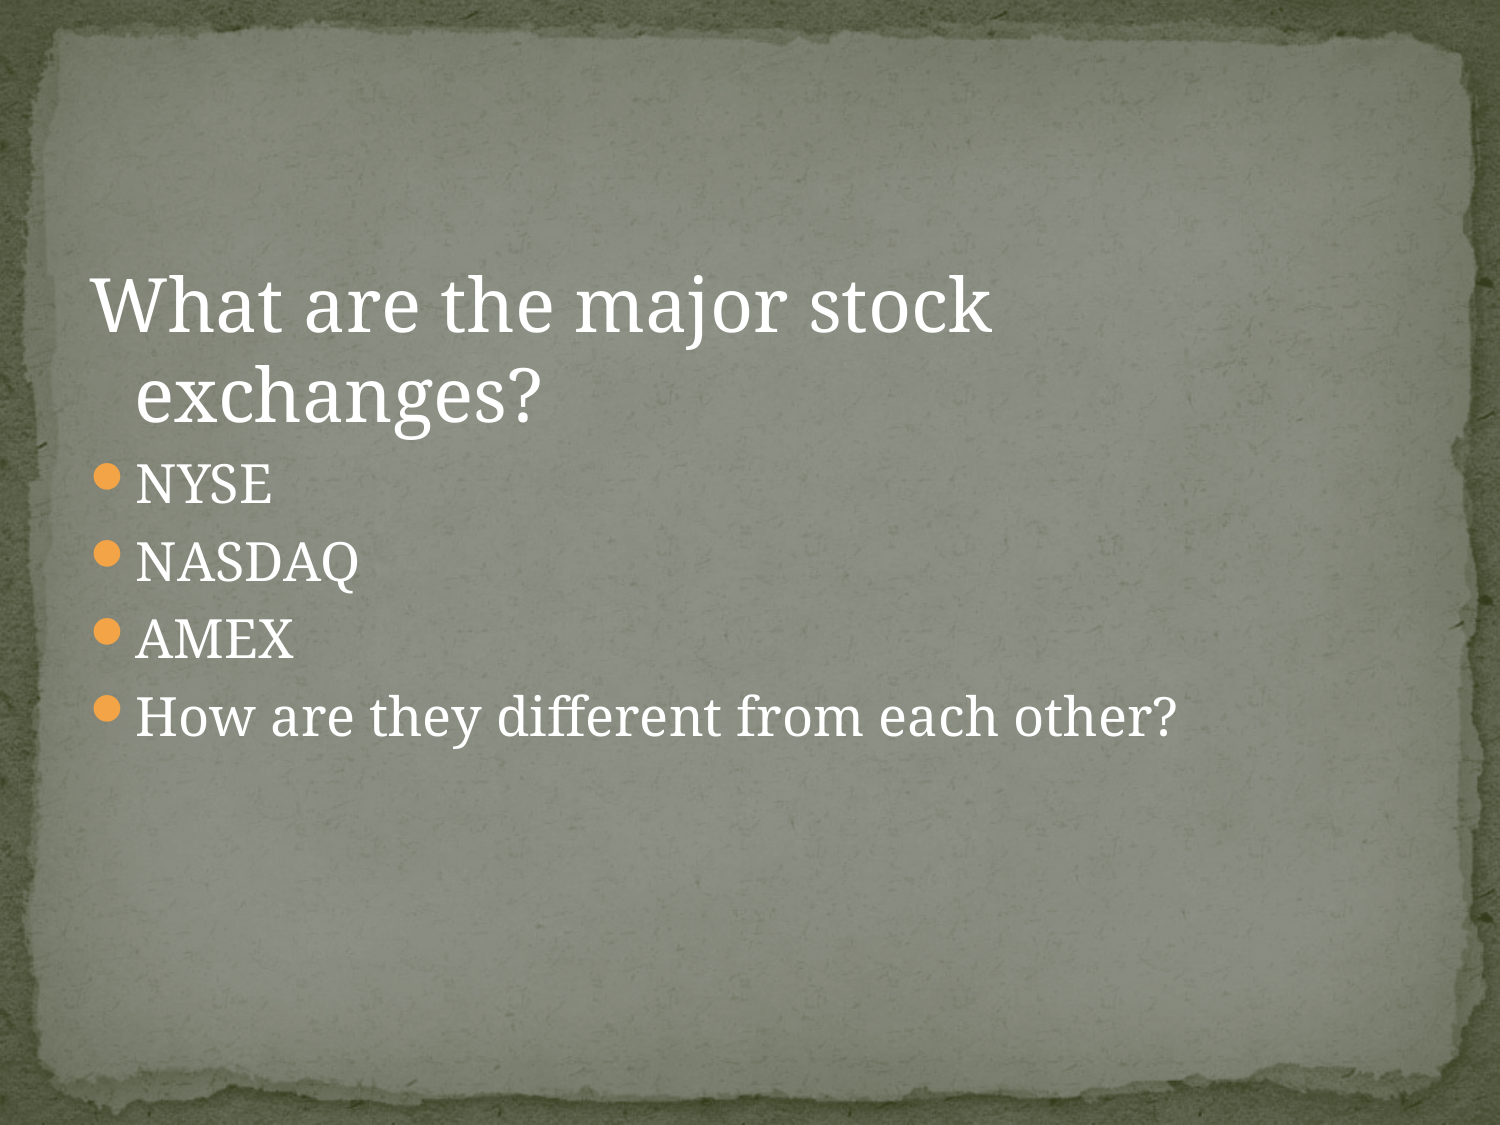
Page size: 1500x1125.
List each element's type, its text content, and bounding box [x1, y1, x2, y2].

list What are the major stock exchanges? NYSE NASDAQ AMEX How are they different from each other? [75, 249, 1425, 1000]
